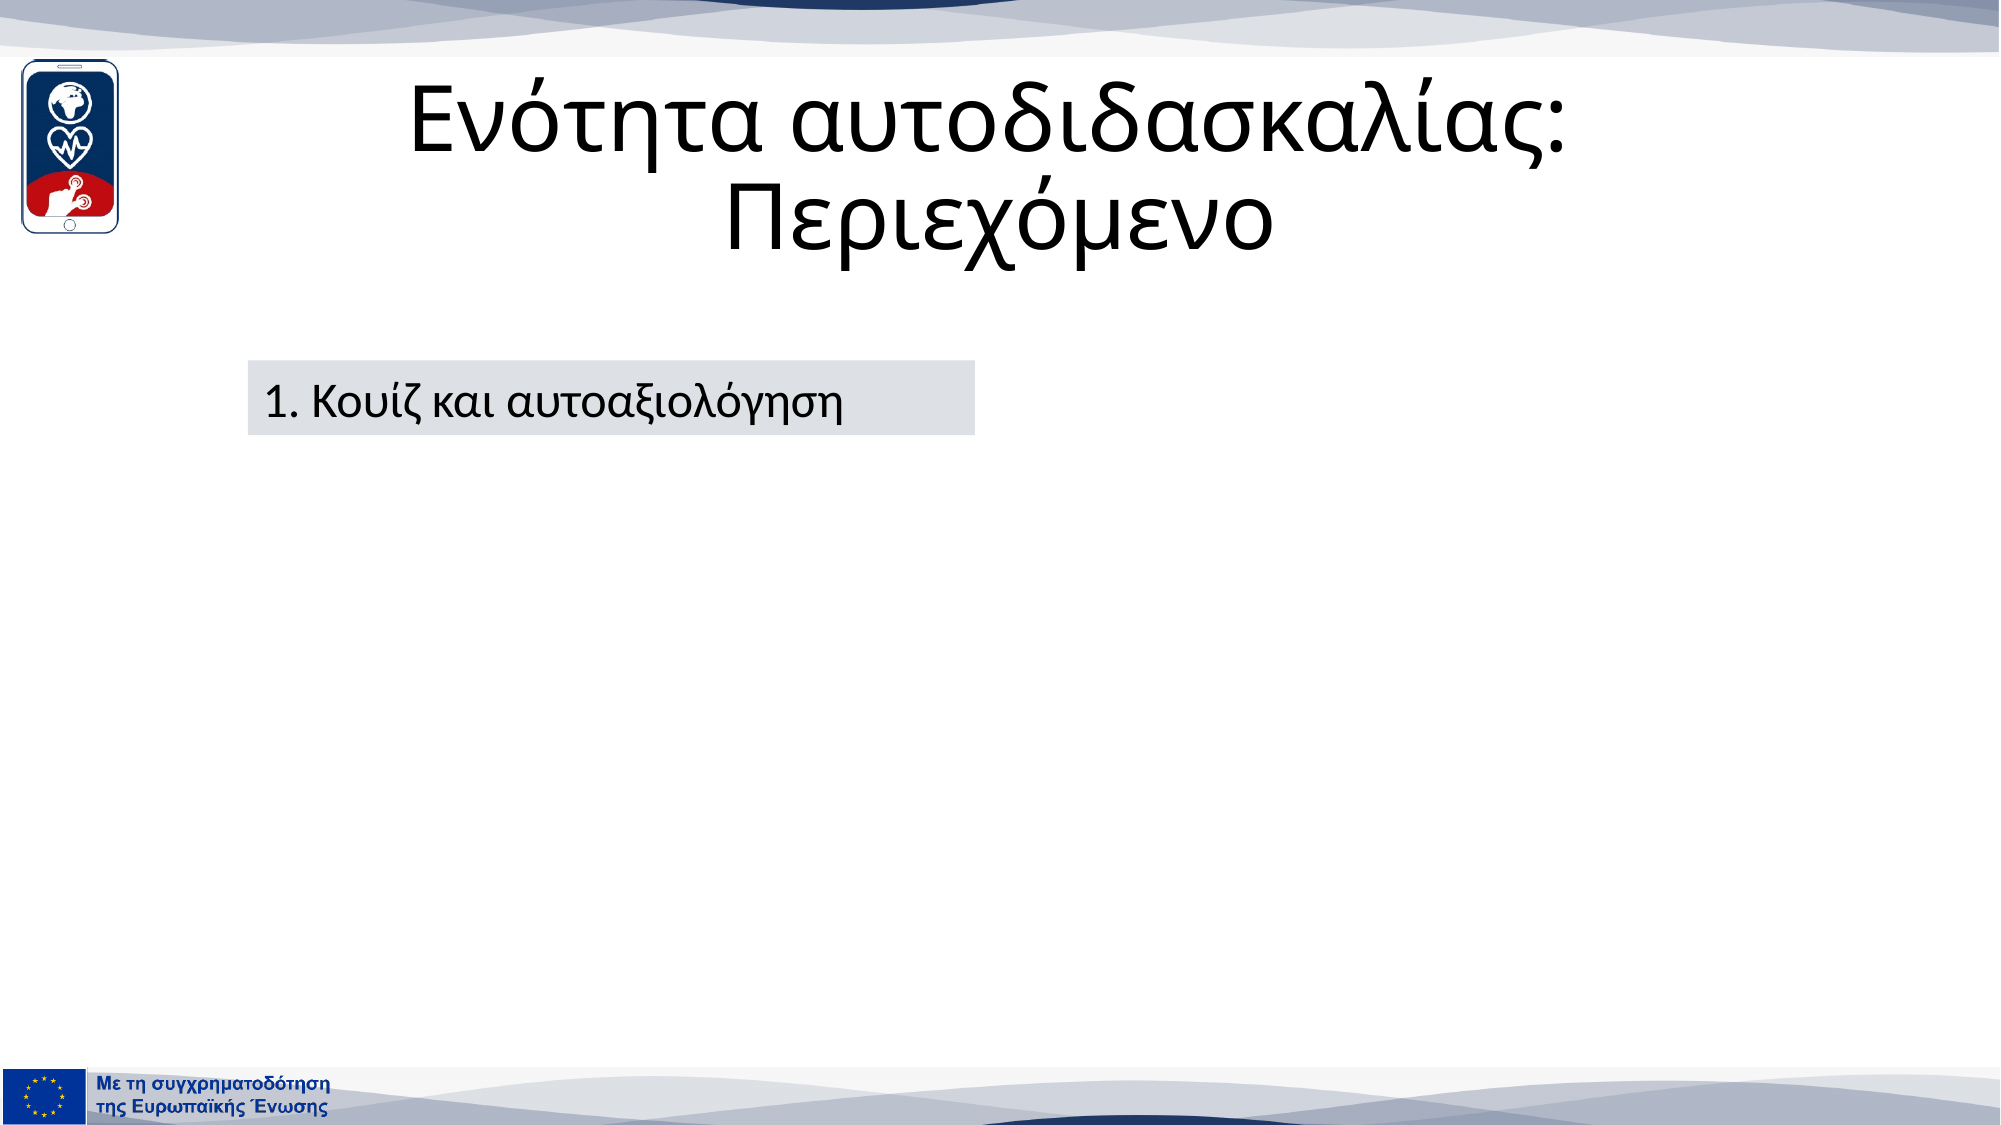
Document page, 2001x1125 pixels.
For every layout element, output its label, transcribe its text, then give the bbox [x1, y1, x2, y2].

text_box 1. Κουίζ και αυτοαξιολόγηση [247, 360, 975, 436]
picture [0, 0, 1999, 57]
picture [0, 1064, 2001, 1125]
picture [21, 59, 119, 234]
title Ενότητα αυτοδιδασκαλίας: Περιεχόμενο [137, 59, 1863, 278]
